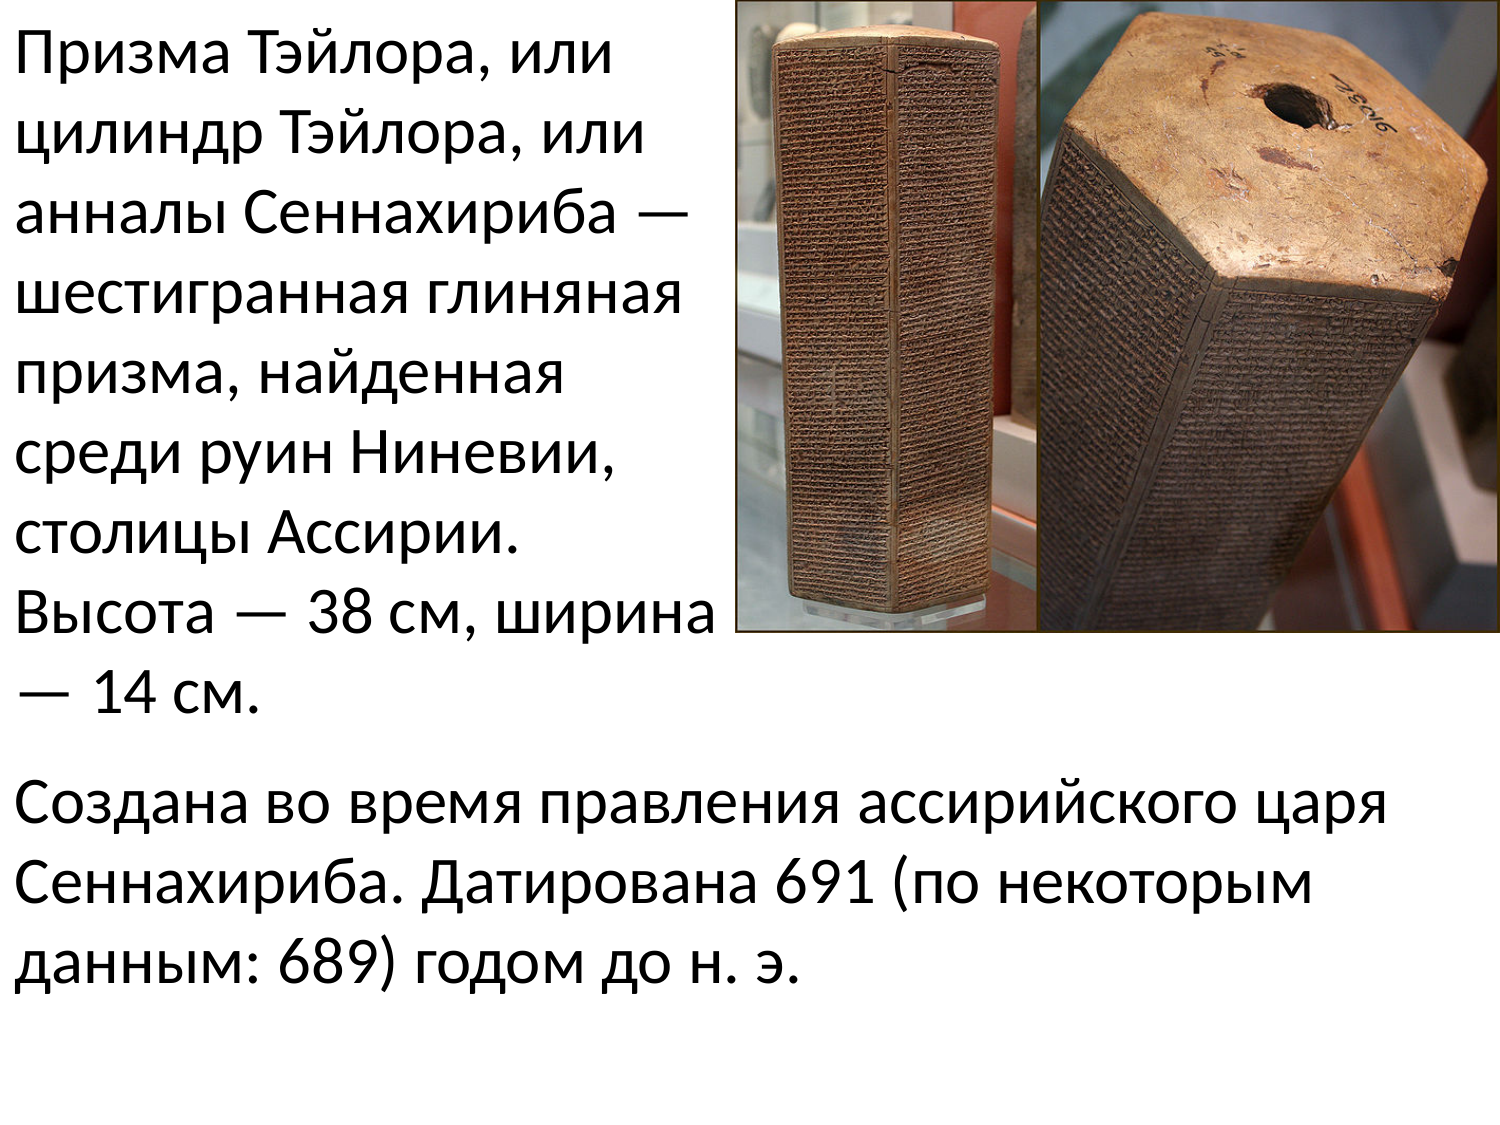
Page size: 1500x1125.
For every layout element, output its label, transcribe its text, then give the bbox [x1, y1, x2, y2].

text_box Призма Тэйлора, или цилиндр Тэйлора, или анналы Сеннахириба — шестигранная глиняная призма, найденная среди руин Ниневии, столицы Ассирии. Высота — 38 см, ширина — 14 см. [0, 0, 750, 749]
picture [735, 0, 1500, 633]
text_box Создана во время правления ассирийского царя Сеннахириба. Датирована 691 (по некоторым данным: 689) годом до н. э. [0, 749, 1500, 1005]
